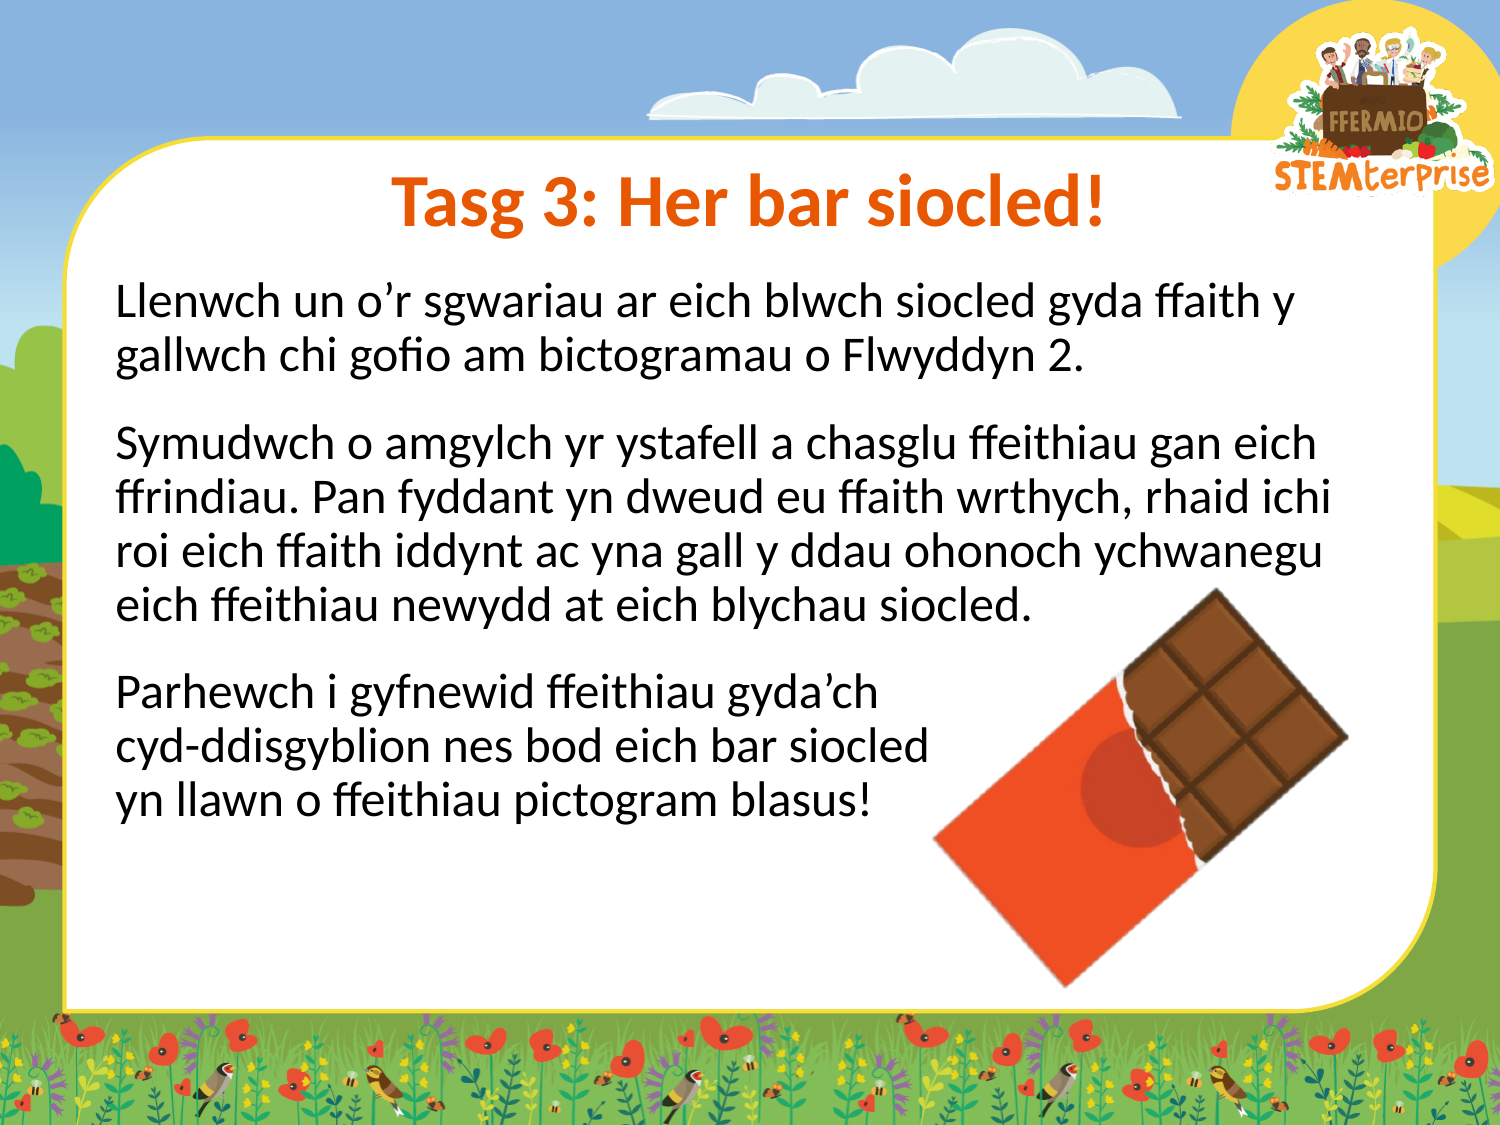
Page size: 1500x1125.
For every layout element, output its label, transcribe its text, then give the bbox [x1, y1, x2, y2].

picture [0, 0, 1500, 1125]
title Tasg 3: Her bar siocled! [218, 137, 1282, 256]
list Llenwch un o’r sgwariau ar eich blwch siocled gyda ffaith y gallwch chi gofio am bictogramau o Flwyddyn 2. Symudwch o amgylch yr ystafell a chasglu ffeithiau gan eich ffrindiau. Pan fyddant yn dweud eu ffaith wrthych, rhaid ichi roi eich ffaith iddynt ac yna gall y ddau ohonoch ychwanegu eich ffeithiau newydd at eich blychau siocled. Parhewch i gyfnewid ffeithiau gyda’ch cyd-ddisgyblion nes bod eich bar siocled yn llawn o ffeithiau pictogram blasus! [100, 267, 1400, 965]
